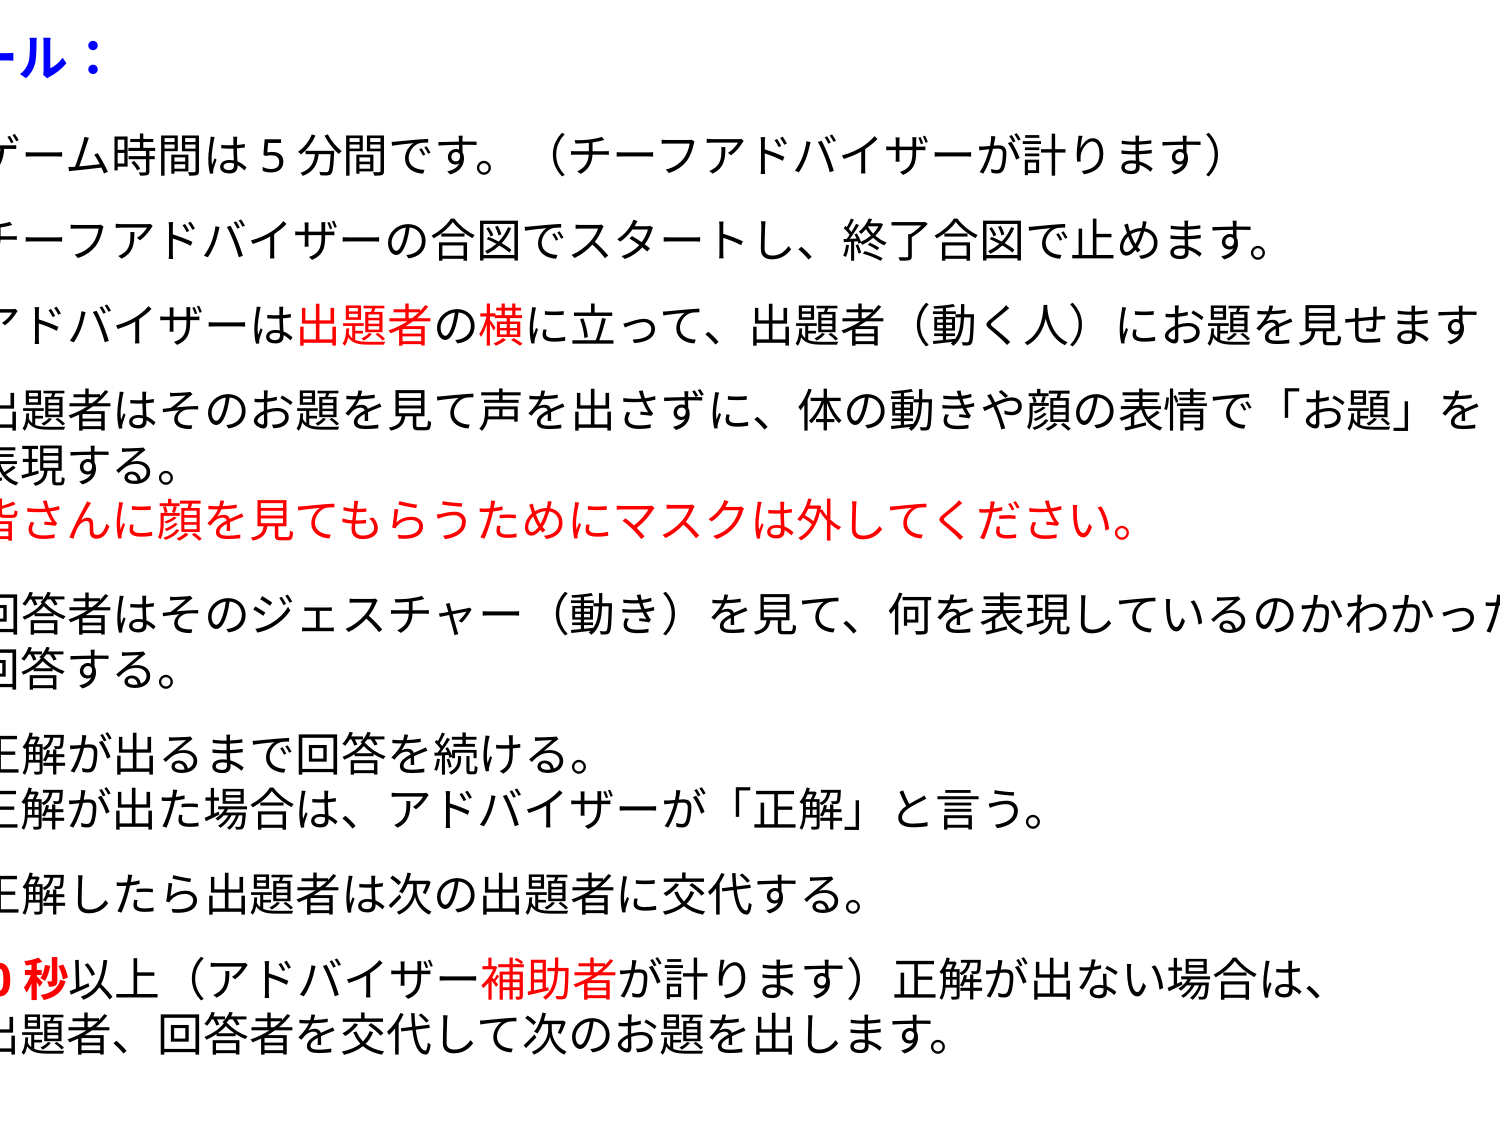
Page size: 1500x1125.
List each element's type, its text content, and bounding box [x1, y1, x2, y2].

text_box ルール： ①ゲーム時間は5分間です。（チーフアドバイザーが計ります） ②チーフアドバイザーの合図でスタートし、終了合図で止めます。 ③アドバイザーは出題者の横に立って、出題者（動く人）にお題を見せます ④出題者はそのお題を見て声を出さずに、体の動きや顔の表情で「お題」を 表現する。 皆さんに顔を見てもらうためにマスクは外してください。 ⑤回答者はそのジェスチャー（動き）を見て、何を表現しているのかわかったら、 回答する。 ⑥正解が出るまで回答を続ける。 正解が出た場合は、アドバイザーが「正解」と言う。 ⑦正解したら出題者は次の出題者に交代する。 ⑧30秒以上（アドバイザー補助者が計ります）正解が出ない場合は、 出題者、回答者を交代して次のお題を出します。 [0, 19, 1500, 1069]
